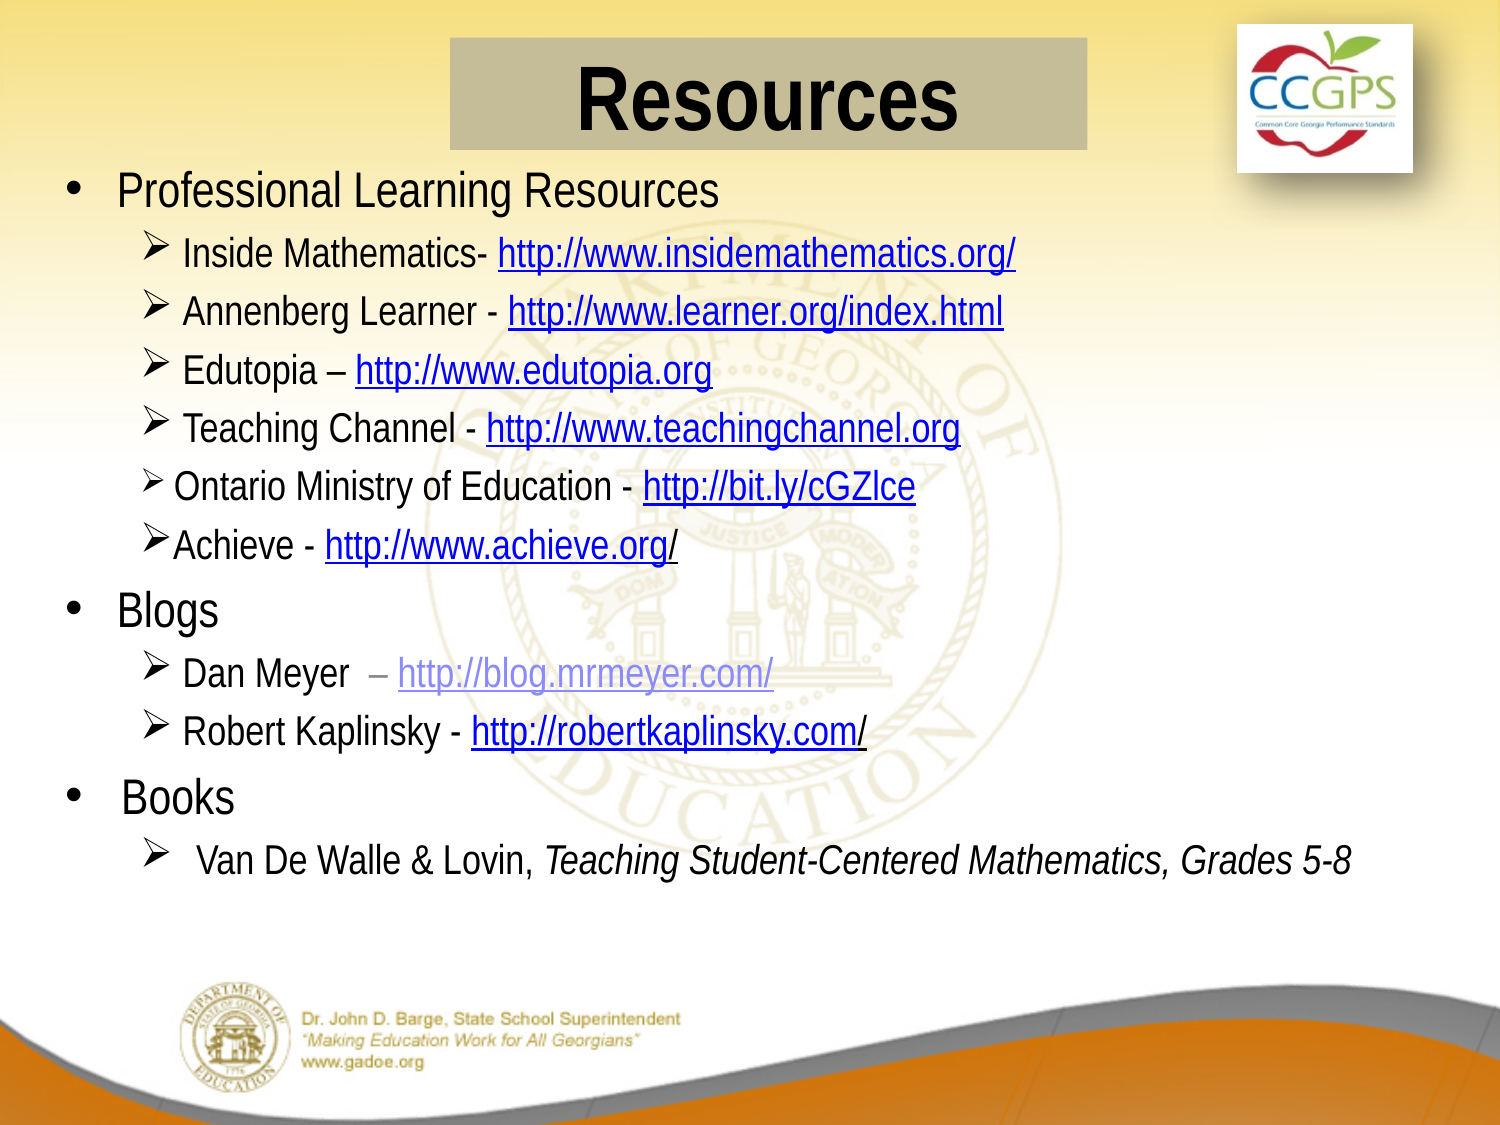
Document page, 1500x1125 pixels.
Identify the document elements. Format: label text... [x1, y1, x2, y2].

title Resources [449, 37, 1088, 149]
subtitle Professional Learning Resources Inside Mathematics- http://www.insidemathematics.org/ Annenberg Learner - http://www.learner.org/index.html Edutopia – http://www.edutopia.org Teaching Channel - http://www.teachingchannel.org Ontario Ministry of Education - http://bit.ly/cGZlce Achieve - http://www.achieve.org/ Blogs Dan Meyer – http://blog.mrmeyer.com/ Robert Kaplinsky - http://robertkaplinsky.com/ Books Van De Walle & Lovin, Teaching Student-Centered Mathematics, Grades 5-8 [49, 149, 1463, 1063]
picture [0, 0, 1500, 1125]
